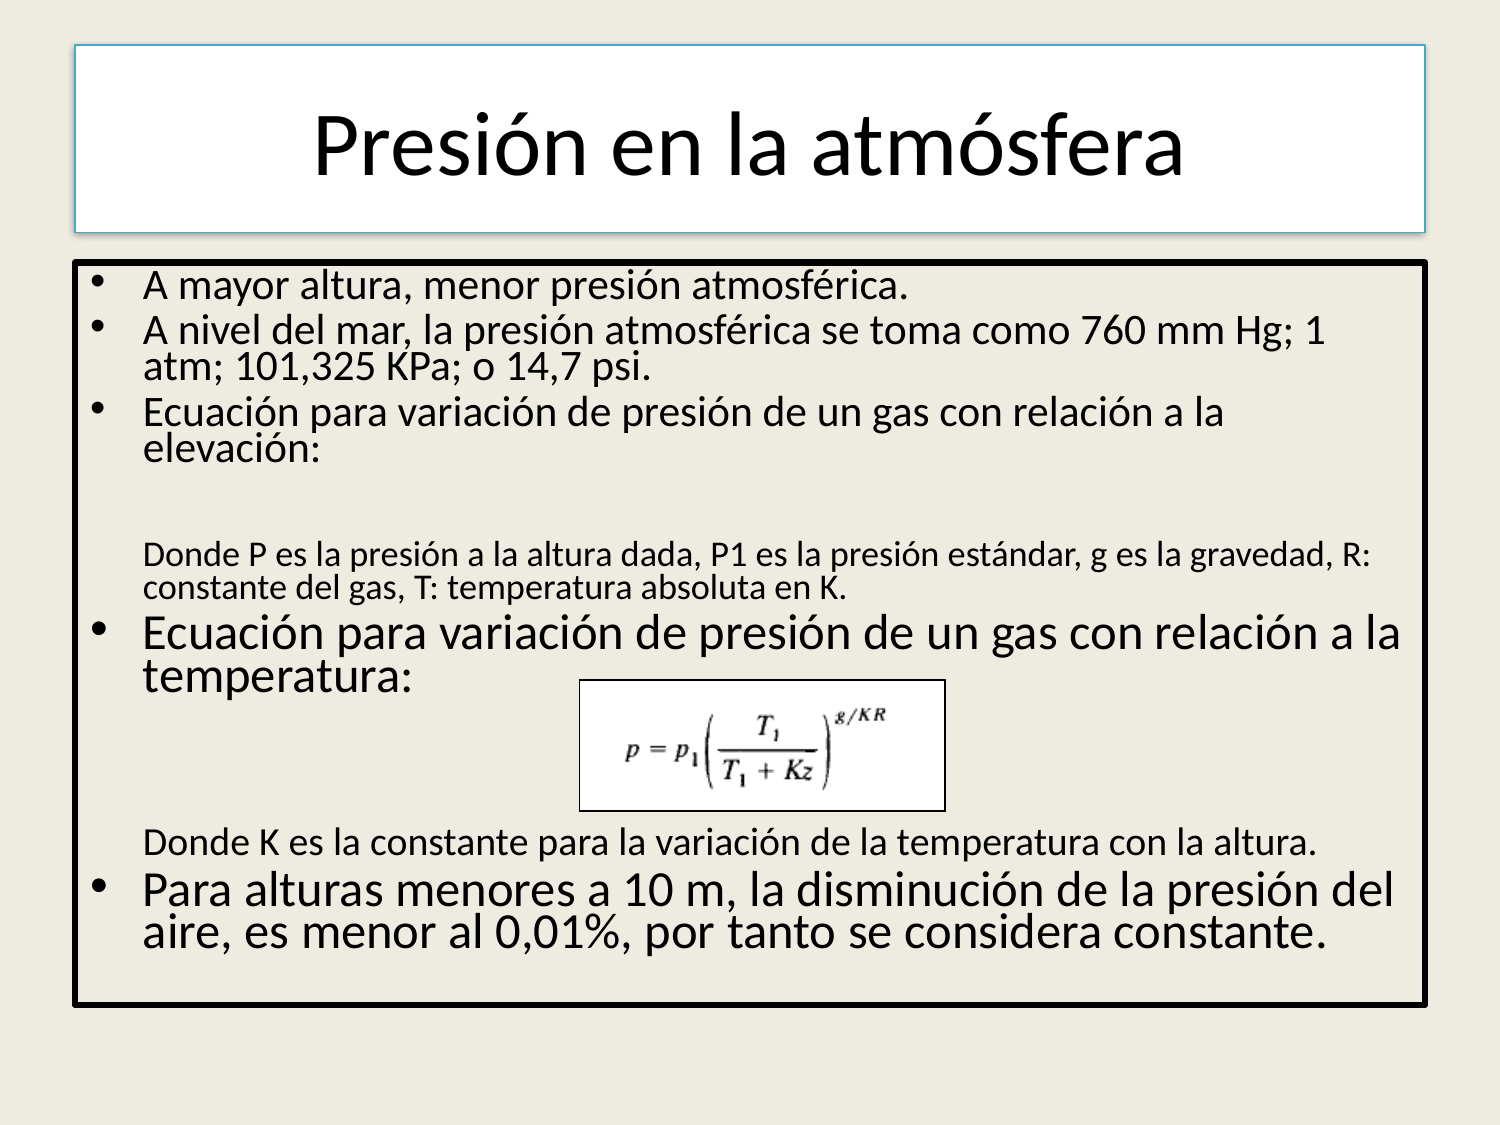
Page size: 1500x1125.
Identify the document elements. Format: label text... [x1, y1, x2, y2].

title Presión en la atmósfera [74, 44, 1426, 233]
picture [579, 680, 945, 811]
